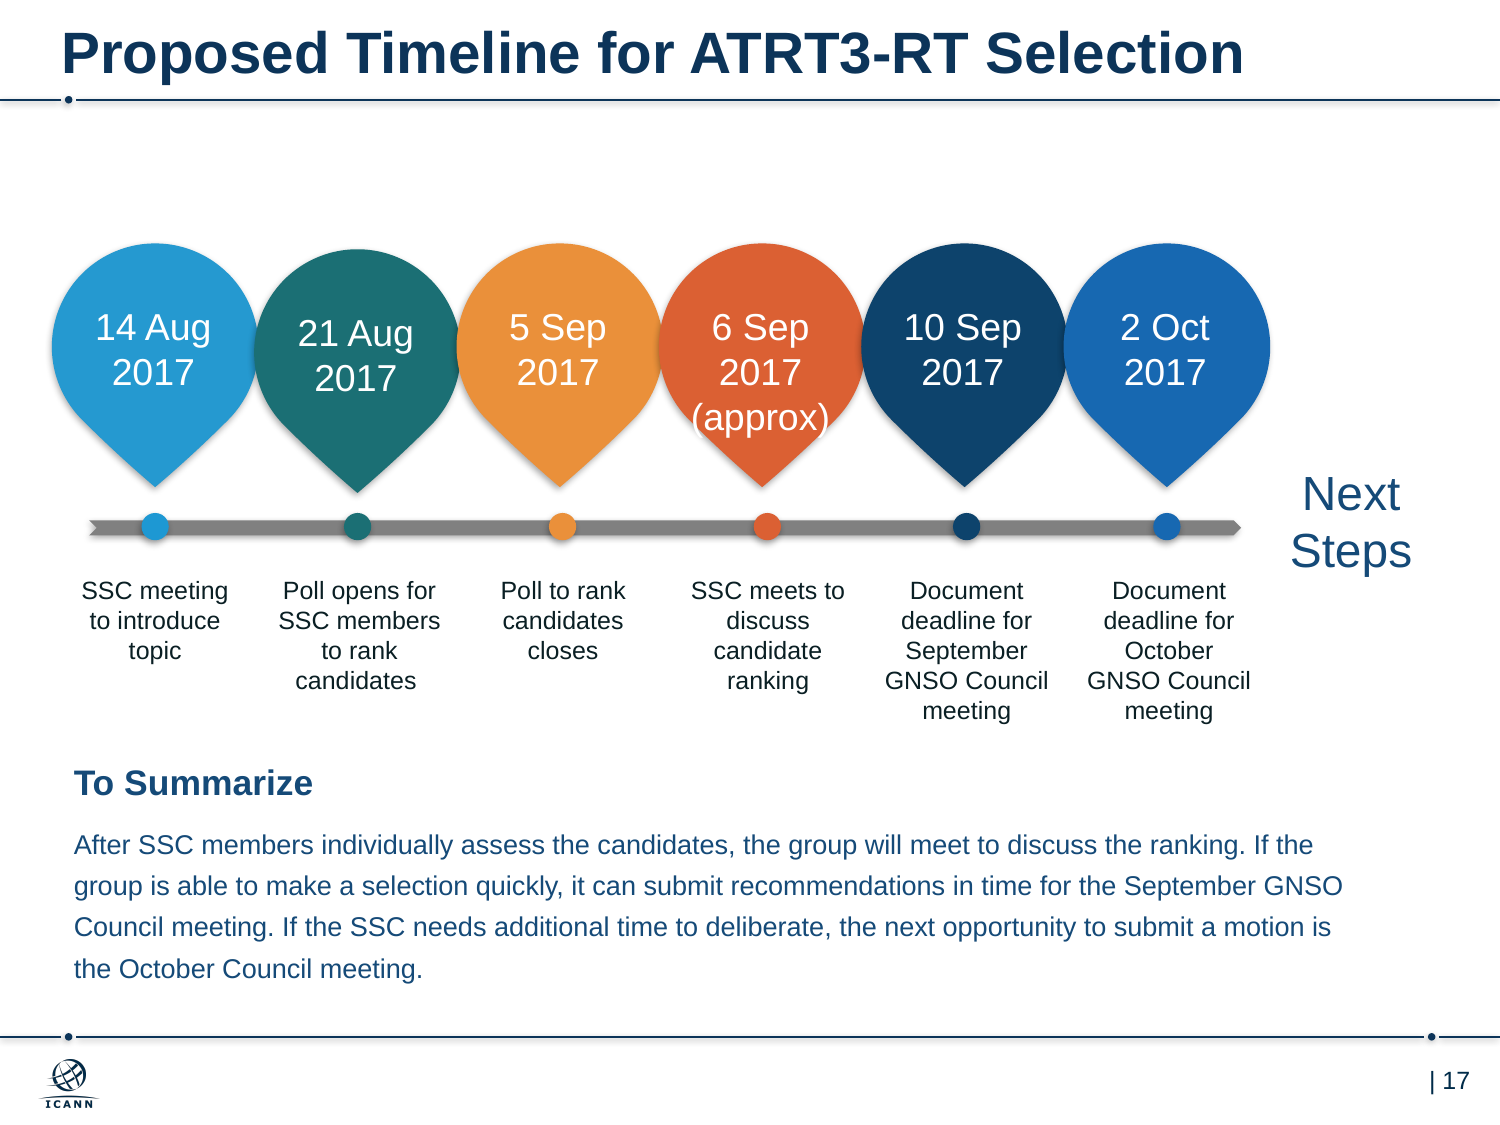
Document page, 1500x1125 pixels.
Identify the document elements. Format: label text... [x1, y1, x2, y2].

text_box [88, 519, 139, 537]
text_box Poll opens for SSC members to rank candidates [262, 567, 458, 702]
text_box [1063, 243, 1271, 451]
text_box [253, 248, 462, 541]
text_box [456, 243, 656, 451]
text_box Poll to rank candidates closes [465, 567, 661, 672]
text_box SSC meets to discuss candidate ranking [670, 567, 866, 702]
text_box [658, 243, 858, 451]
text_box [1181, 519, 1242, 537]
text_box [752, 512, 782, 541]
text_box Document deadline for October GNSO Council meeting [1071, 567, 1267, 732]
text_box [782, 519, 950, 537]
text_box To Summarize [58, 753, 1237, 810]
text_box [1152, 512, 1182, 541]
text_box [952, 512, 982, 541]
picture [38, 1059, 100, 1108]
text_box [466, 519, 547, 537]
text_box [170, 519, 248, 537]
text_box [579, 519, 751, 537]
text_box [548, 512, 577, 541]
text_box Next Steps [1245, 455, 1457, 585]
text_box SSC meeting to introduce topic [57, 567, 253, 672]
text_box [861, 243, 1061, 451]
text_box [51, 243, 259, 451]
text_box [140, 512, 170, 541]
title Proposed Timeline for ATRT3-RT Selection [61, 7, 1376, 82]
text_box Document deadline for September GNSO Council meeting [869, 567, 1065, 732]
text_box [981, 519, 1150, 537]
text_box After SSC members individually assess the candidates, the group will meet to discuss the ranking. If the group is able to make a selection quickly, it can submit recommendations in time for the September GNSO Council meeting. If the SSC needs additional time to deliberate, the next opportunity to submit a motion is the October Council meeting. [59, 810, 1389, 991]
